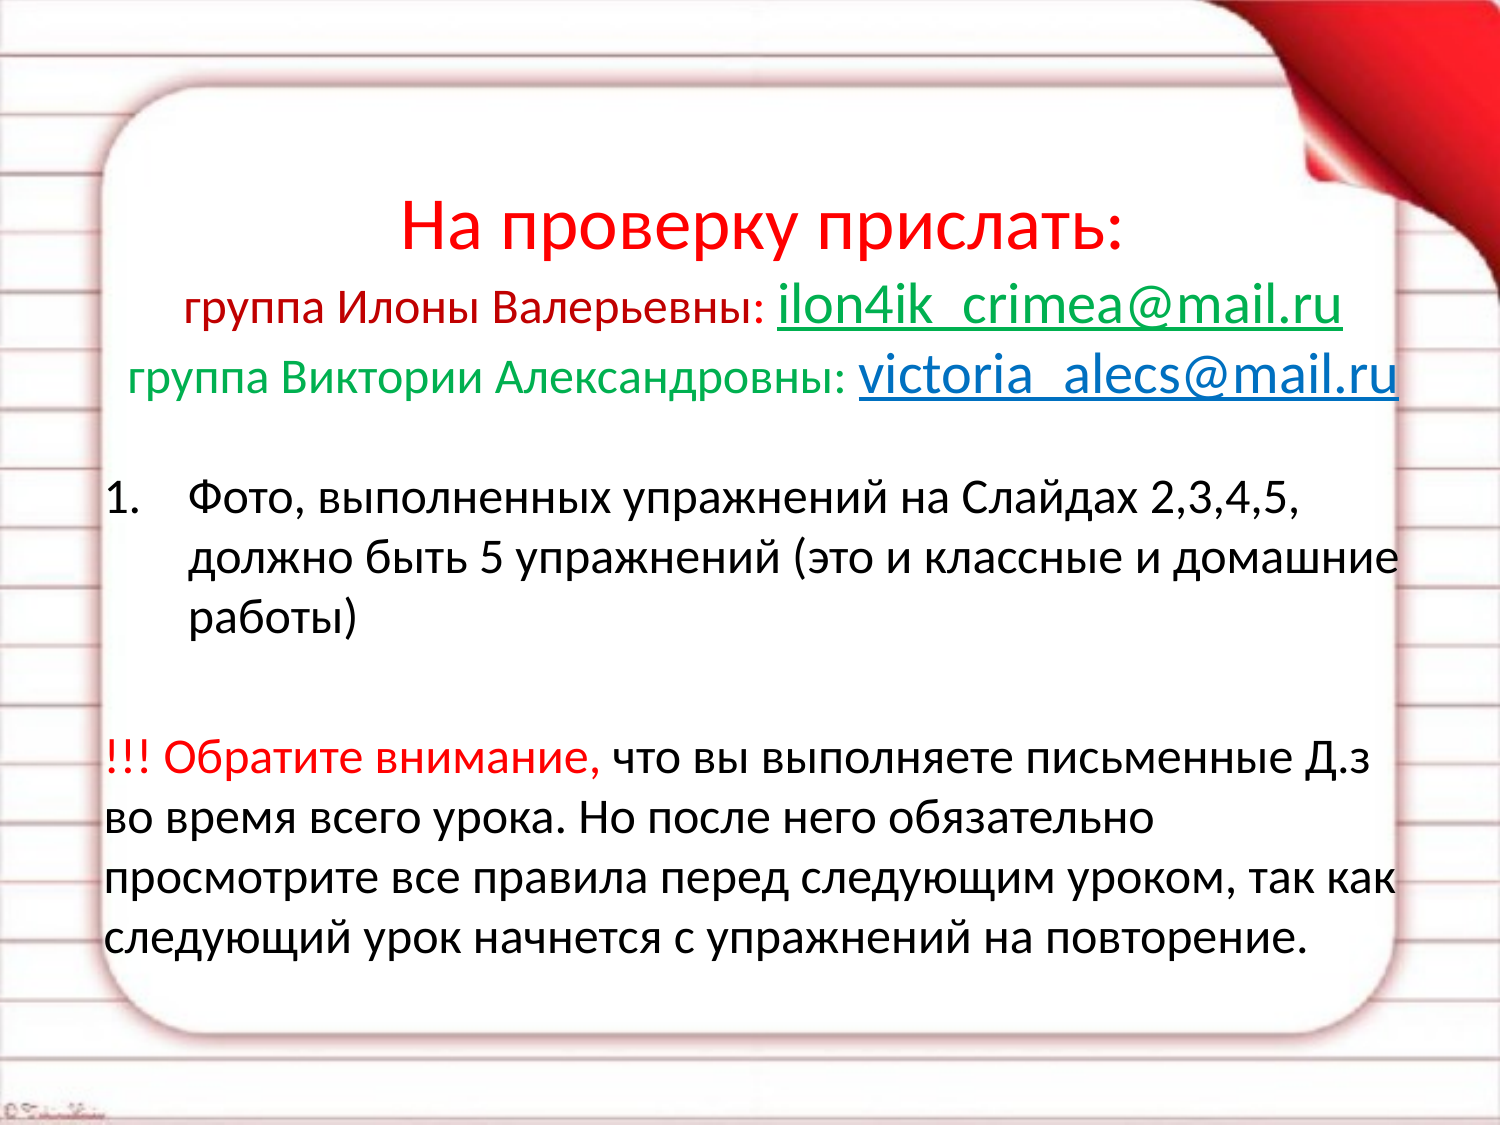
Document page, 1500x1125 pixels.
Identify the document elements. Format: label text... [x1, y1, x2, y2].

list Фото, выполненных упражнений на Слайдах 2,3,4,5, должно быть 5 упражнений (это и классные и домашние работы) !!! Обратите внимание, что вы выполняете письменные Д.з во время всего урока. Но после него обязательно просмотрите все правила перед следующим уроком, так как следующий урок начнется с упражнений на повторение. [88, 456, 1439, 1125]
picture [0, 0, 1500, 1125]
title На проверку прислать: группа Илоны Валерьевны: ilon4ik_crimea@mail.ru группа Виктории Александровны: victoria_alecs@mail.ru [88, 196, 1439, 384]
